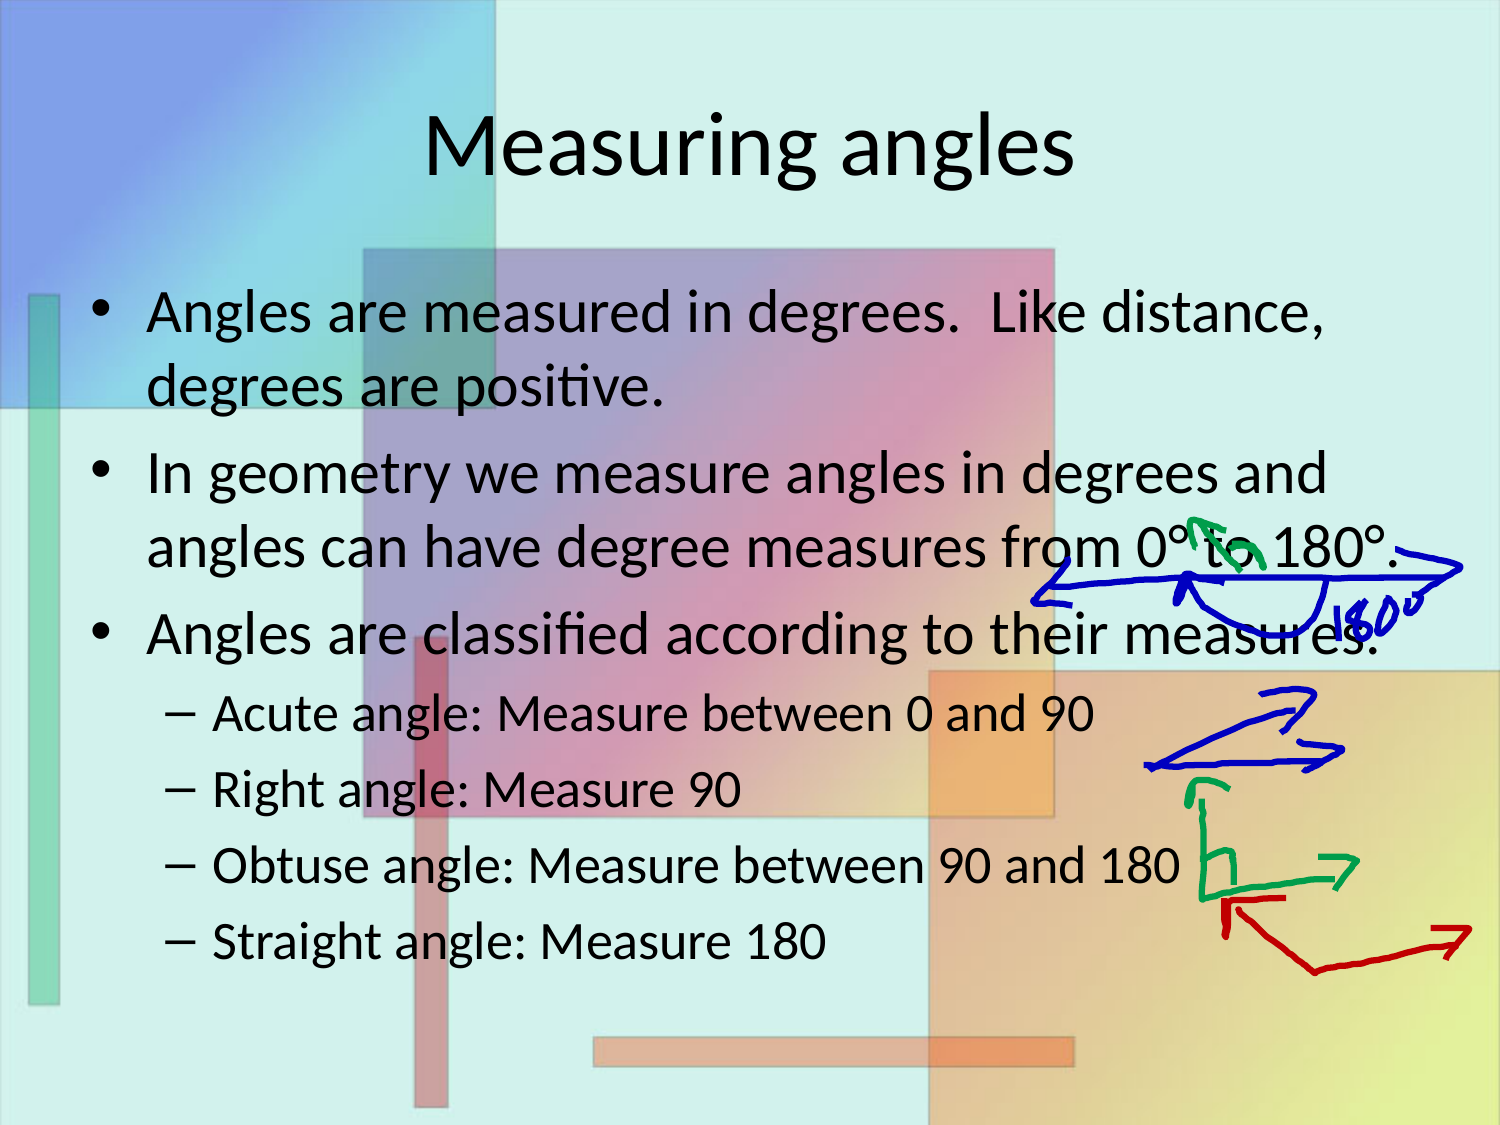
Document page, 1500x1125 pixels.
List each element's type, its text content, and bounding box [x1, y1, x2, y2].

text_box [1318, 856, 1358, 891]
text_box [1395, 548, 1462, 594]
text_box [1201, 798, 1329, 901]
text_box [1143, 760, 1302, 768]
text_box [1259, 688, 1315, 734]
text_box [1336, 605, 1340, 642]
text_box [1223, 897, 1287, 938]
text_box [1071, 576, 1182, 588]
text_box [1298, 740, 1344, 772]
text_box [1158, 714, 1273, 764]
text_box [1174, 572, 1329, 637]
text_box [1032, 556, 1073, 607]
picture [0, 0, 1500, 1125]
title Measuring angles [75, 45, 1425, 233]
text_box [1199, 576, 1325, 582]
text_box [1376, 597, 1398, 635]
text_box [1430, 927, 1470, 961]
list Angles are measured in degrees. Like distance, degrees are positive. In geometry we measure angles in degrees and angles can have degree measures from 0° to 180°. Angles are classified according to their measures. Acute angle: Measure between 0 and 90 Right angle: Measure 90 Obtuse angle: Measure between 90 and 180 Straight angle: Measure 180 [75, 262, 1425, 1005]
text_box [1328, 576, 1407, 581]
text_box [1199, 849, 1235, 885]
text_box [1186, 779, 1231, 807]
text_box [1212, 538, 1242, 573]
text_box [1347, 599, 1371, 640]
text_box [1237, 908, 1439, 974]
text_box [1188, 519, 1227, 549]
text_box [1148, 767, 1156, 772]
text_box [1229, 542, 1265, 569]
text_box [1405, 593, 1422, 614]
